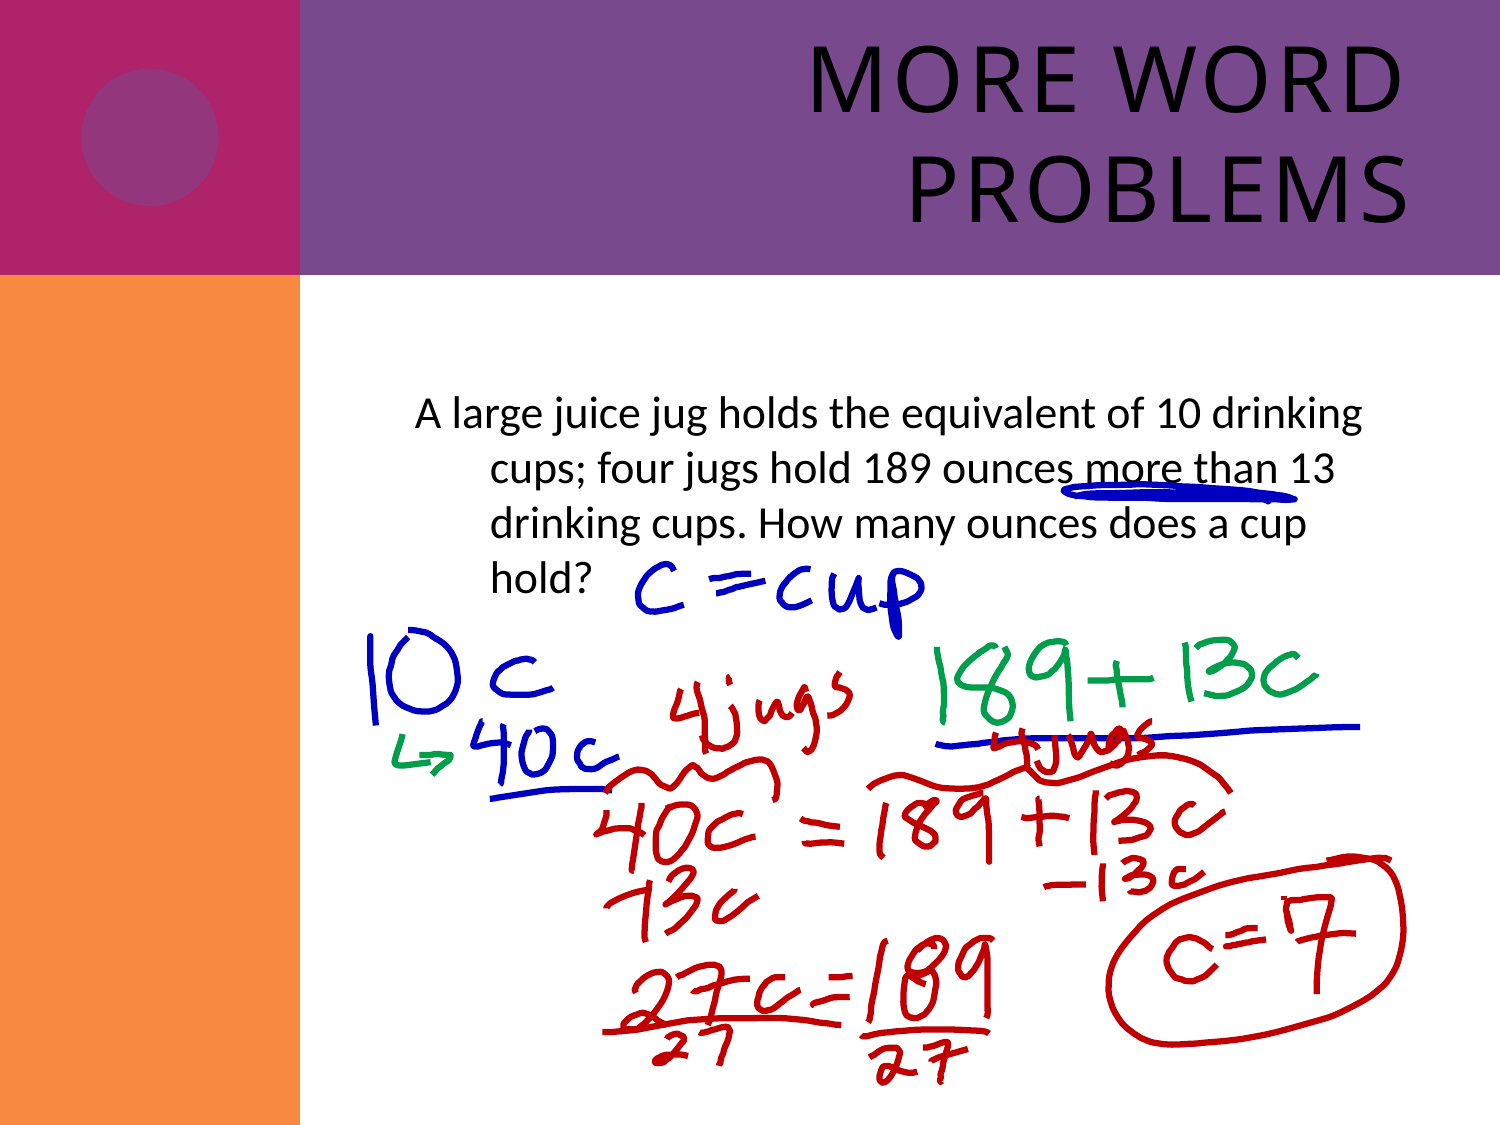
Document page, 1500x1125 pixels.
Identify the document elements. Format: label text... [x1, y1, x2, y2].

text_box [419, 753, 452, 776]
text_box [812, 996, 850, 1007]
text_box [605, 889, 647, 909]
text_box [1067, 727, 1130, 767]
text_box [1025, 737, 1053, 741]
text_box [1027, 640, 1072, 722]
text_box [1092, 792, 1097, 856]
text_box [930, 1048, 969, 1062]
text_box [654, 1032, 689, 1064]
text_box [804, 840, 845, 845]
text_box [867, 754, 1232, 794]
text_box [935, 741, 993, 748]
text_box [369, 635, 377, 726]
text_box [388, 629, 459, 713]
text_box [1041, 815, 1070, 820]
text_box [930, 1057, 946, 1083]
text_box [756, 976, 801, 1012]
text_box [1120, 677, 1154, 681]
text_box [956, 644, 1014, 724]
text_box [828, 975, 853, 979]
text_box [1171, 868, 1205, 887]
text_box [707, 812, 756, 849]
text_box [757, 700, 793, 722]
text_box [1036, 735, 1058, 773]
text_box [643, 880, 651, 943]
text_box [1043, 883, 1086, 888]
text_box [492, 657, 554, 696]
text_box [638, 830, 645, 836]
text_box [1115, 660, 1124, 708]
text_box [906, 937, 947, 974]
text_box [393, 733, 424, 767]
text_box [902, 969, 937, 1019]
text_box [716, 579, 766, 595]
text_box [701, 705, 738, 750]
text_box [1025, 740, 1039, 750]
text_box [676, 963, 723, 1018]
title More Word Problems [399, 37, 1425, 225]
text_box [830, 573, 877, 611]
text_box [499, 723, 505, 786]
text_box [708, 572, 752, 581]
text_box [520, 727, 554, 776]
text_box [1100, 863, 1104, 902]
text_box [957, 937, 994, 1019]
text_box [878, 802, 888, 859]
text_box [800, 817, 841, 828]
text_box [1105, 792, 1152, 842]
text_box [654, 803, 699, 863]
text_box [869, 1046, 918, 1084]
text_box [714, 888, 759, 922]
text_box [631, 802, 643, 872]
text_box [1062, 483, 1296, 503]
text_box [1037, 797, 1041, 847]
text_box [955, 792, 991, 863]
text_box [622, 971, 670, 1030]
text_box [695, 681, 706, 733]
text_box [698, 1026, 731, 1067]
text_box [1122, 857, 1154, 893]
text_box [472, 720, 502, 748]
text_box [505, 740, 512, 746]
text_box [595, 810, 636, 836]
text_box [1183, 642, 1193, 702]
text_box [1020, 728, 1029, 769]
text_box [1173, 803, 1226, 836]
text_box [489, 788, 606, 800]
text_box [879, 570, 923, 638]
text_box [1107, 855, 1405, 1046]
text_box [1146, 726, 1361, 739]
text_box [1136, 720, 1153, 756]
text_box [827, 671, 851, 717]
text_box [1087, 678, 1117, 682]
text_box [795, 686, 818, 753]
text_box [936, 646, 946, 724]
text_box [604, 758, 779, 801]
text_box [664, 866, 699, 935]
text_box [860, 1028, 990, 1038]
text_box [672, 688, 700, 720]
text_box [691, 978, 750, 993]
text_box [602, 1017, 842, 1033]
text_box [867, 940, 888, 1023]
text_box [904, 799, 938, 848]
text_box [1262, 653, 1318, 696]
text_box [922, 1041, 949, 1061]
text_box [992, 732, 1022, 749]
text_box [1195, 639, 1253, 697]
list A large juice jug holds the equivalent of 10 drinking cups; four jugs hold 189 ounces more than 13 drinking cups. How many ounces does a cup hold? [399, 375, 1425, 1005]
text_box [637, 563, 685, 613]
text_box [778, 567, 813, 609]
text_box [576, 740, 620, 770]
